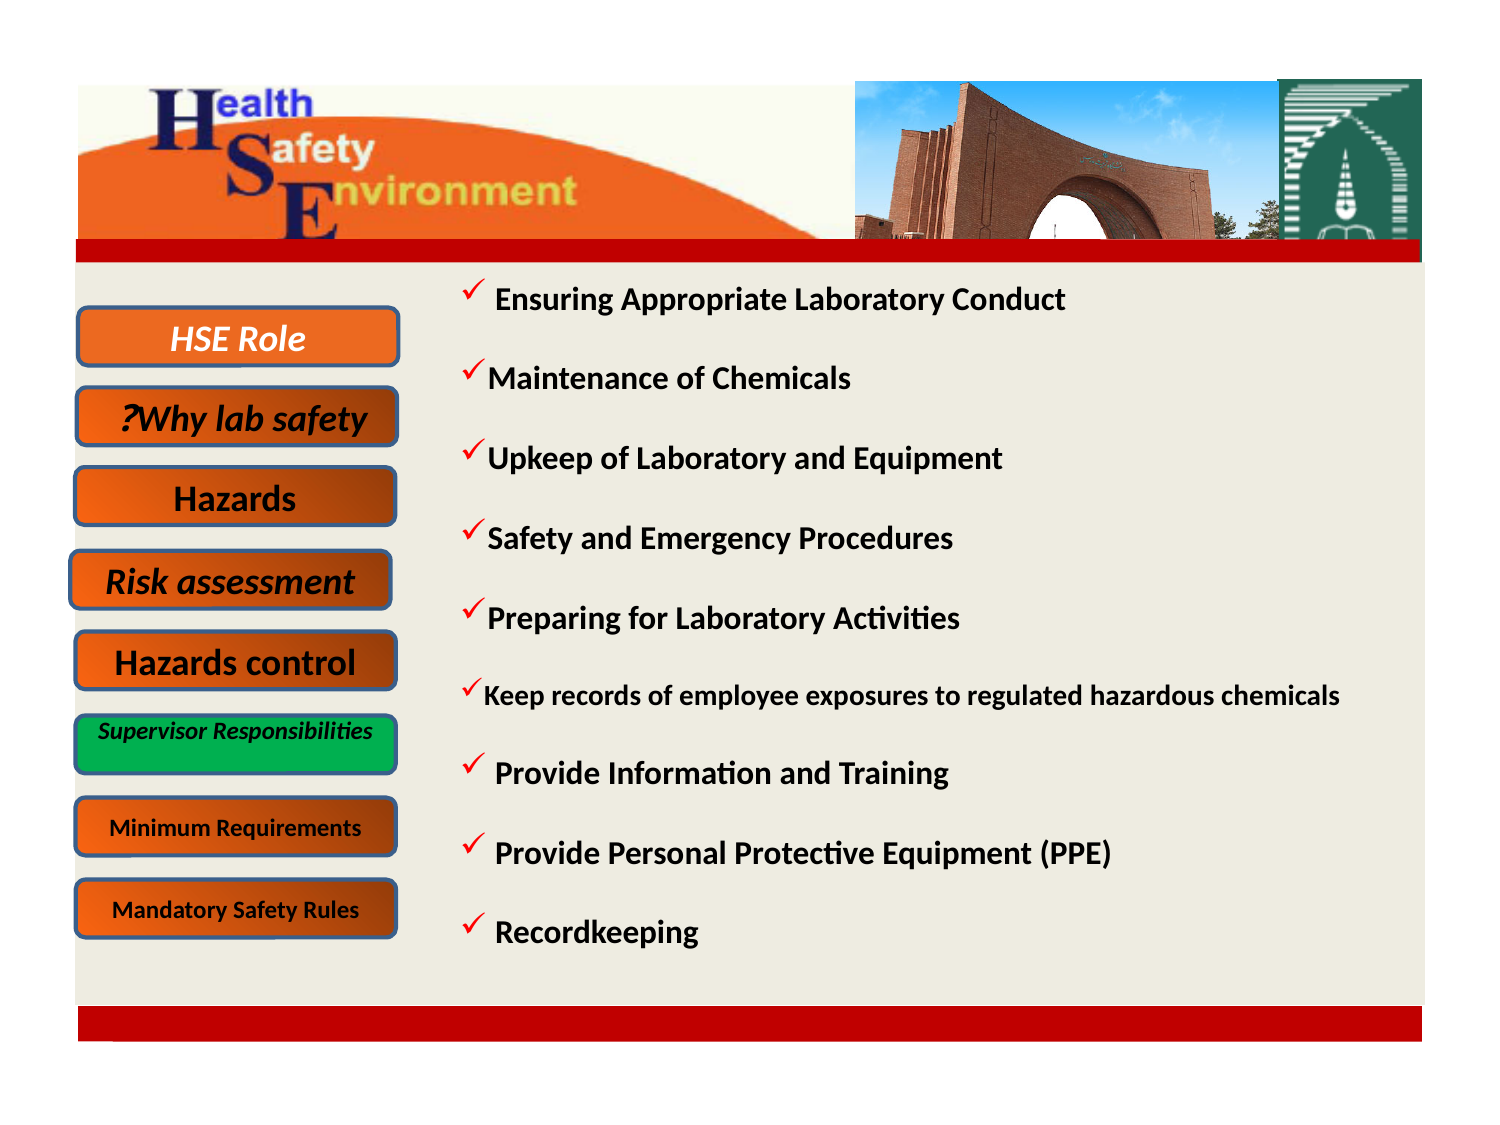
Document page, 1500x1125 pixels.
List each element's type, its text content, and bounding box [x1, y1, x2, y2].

picture [78, 79, 1422, 262]
list [75, 262, 1425, 1005]
text_box HSE Role [75, 305, 401, 368]
text_box Minimum Requirements [73, 795, 398, 858]
text_box Why lab safety? [74, 385, 400, 448]
text_box Mandatory Safety Rules [73, 877, 399, 940]
text_box Risk assessment [68, 548, 393, 611]
text_box Hazards control [73, 629, 398, 692]
text_box Supervisor Responsibilities [73, 713, 398, 776]
text_box Hazards [72, 465, 398, 528]
text_box Ensuring Appropriate Laboratory Conduct Maintenance of Chemicals Upkeep of Laboratory and Equipment Safety and Emergency Procedures Preparing for Laboratory Activities Keep records of employee exposures to regulated hazardous chemicals Provide Information and Training Provide Personal Protective Equipment (PPE) Recordkeeping [445, 269, 1454, 958]
